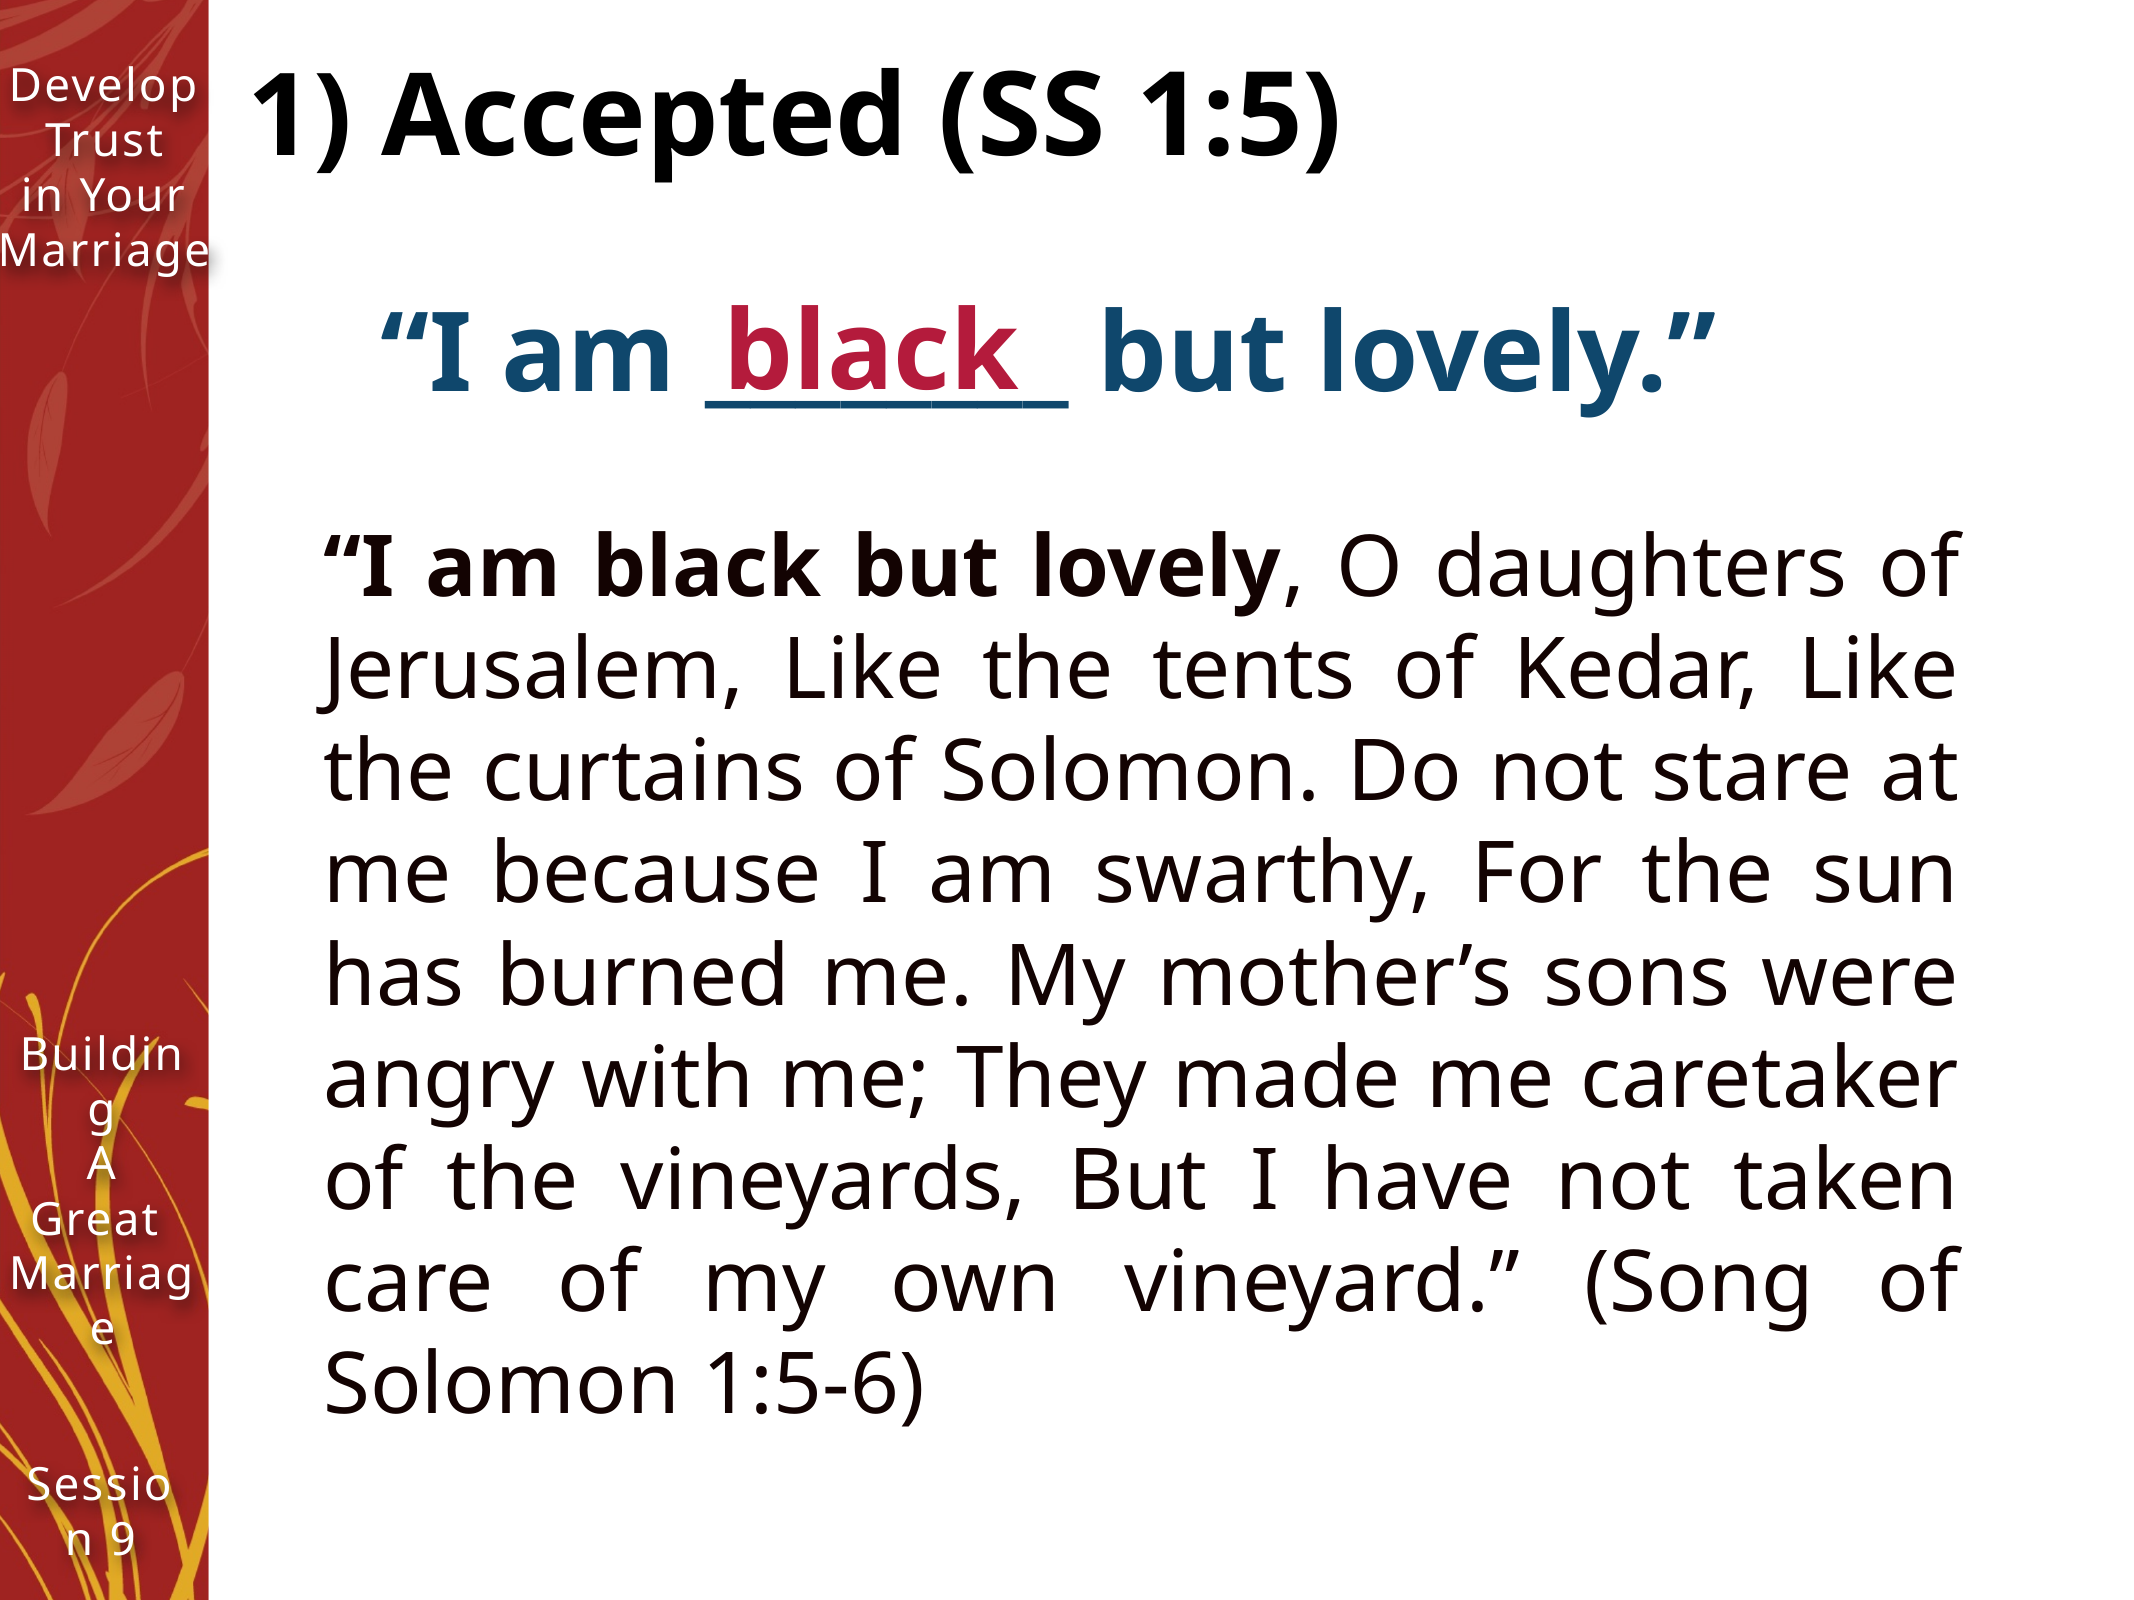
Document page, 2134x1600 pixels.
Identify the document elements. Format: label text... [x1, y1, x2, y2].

picture [0, 0, 208, 1600]
text_box “I am ________ but lovely.” [372, 207, 1727, 422]
text_box “I am black but lovely, O daughters of Jerusalem, Like the tents of Kedar, Like the curtains of Solomon. Do not stare at me because I am swarthy, For the sun has burned me. My mother’s sons were angry with me; They made me caretaker of the vineyards, But I have not taken care of my own vineyard.” (Song of Solomon 1:5-6) [315, 401, 1970, 1439]
text_box black [715, 271, 1028, 420]
picture [191, 244, 203, 251]
title 1) Accepted (SS 1:5) [247, 11, 2132, 207]
